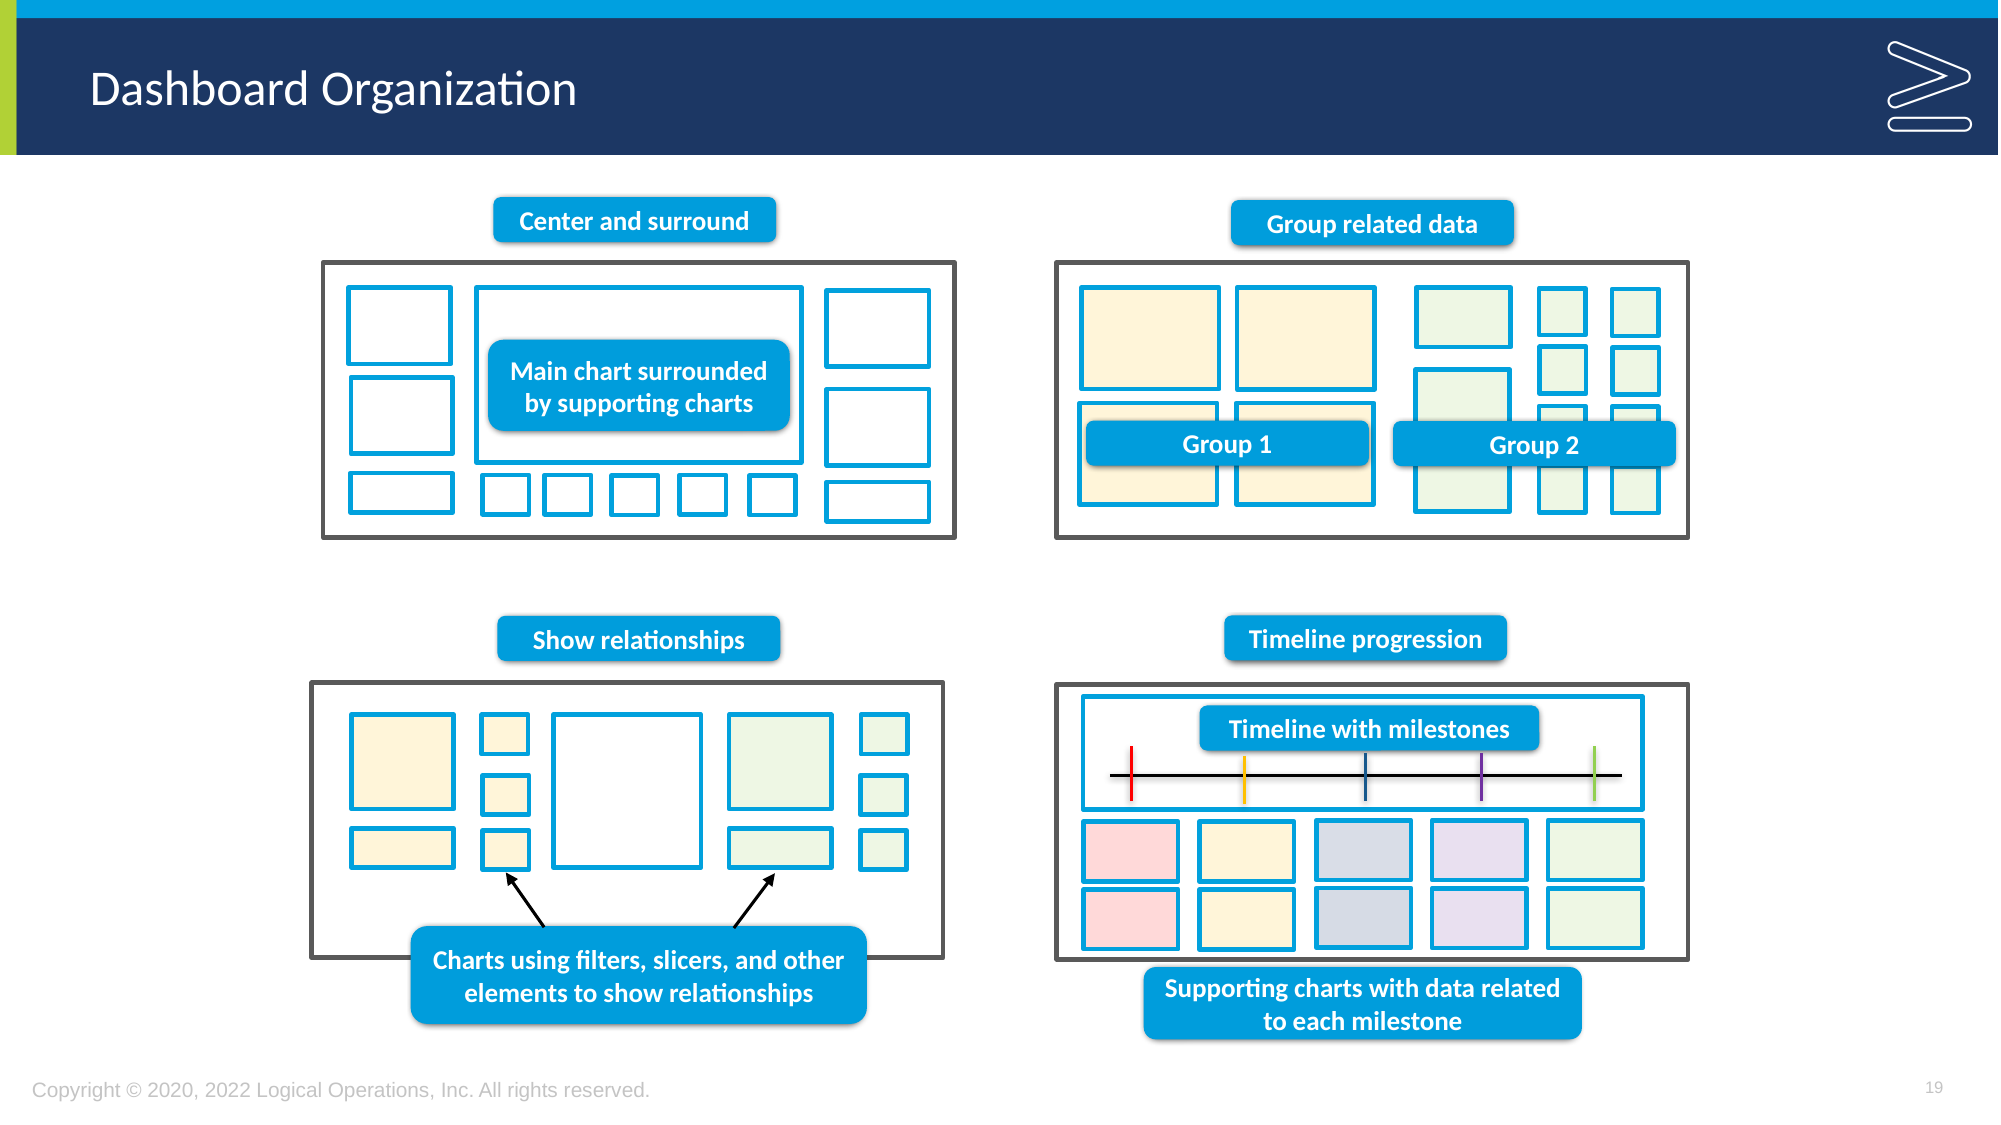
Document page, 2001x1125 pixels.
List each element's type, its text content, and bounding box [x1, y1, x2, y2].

slide_number 19 [1491, 1057, 1959, 1118]
title Dashboard Organization [74, 16, 1850, 155]
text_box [259, 172, 1721, 1076]
picture [0, 0, 74, 155]
picture [1850, 19, 1998, 155]
